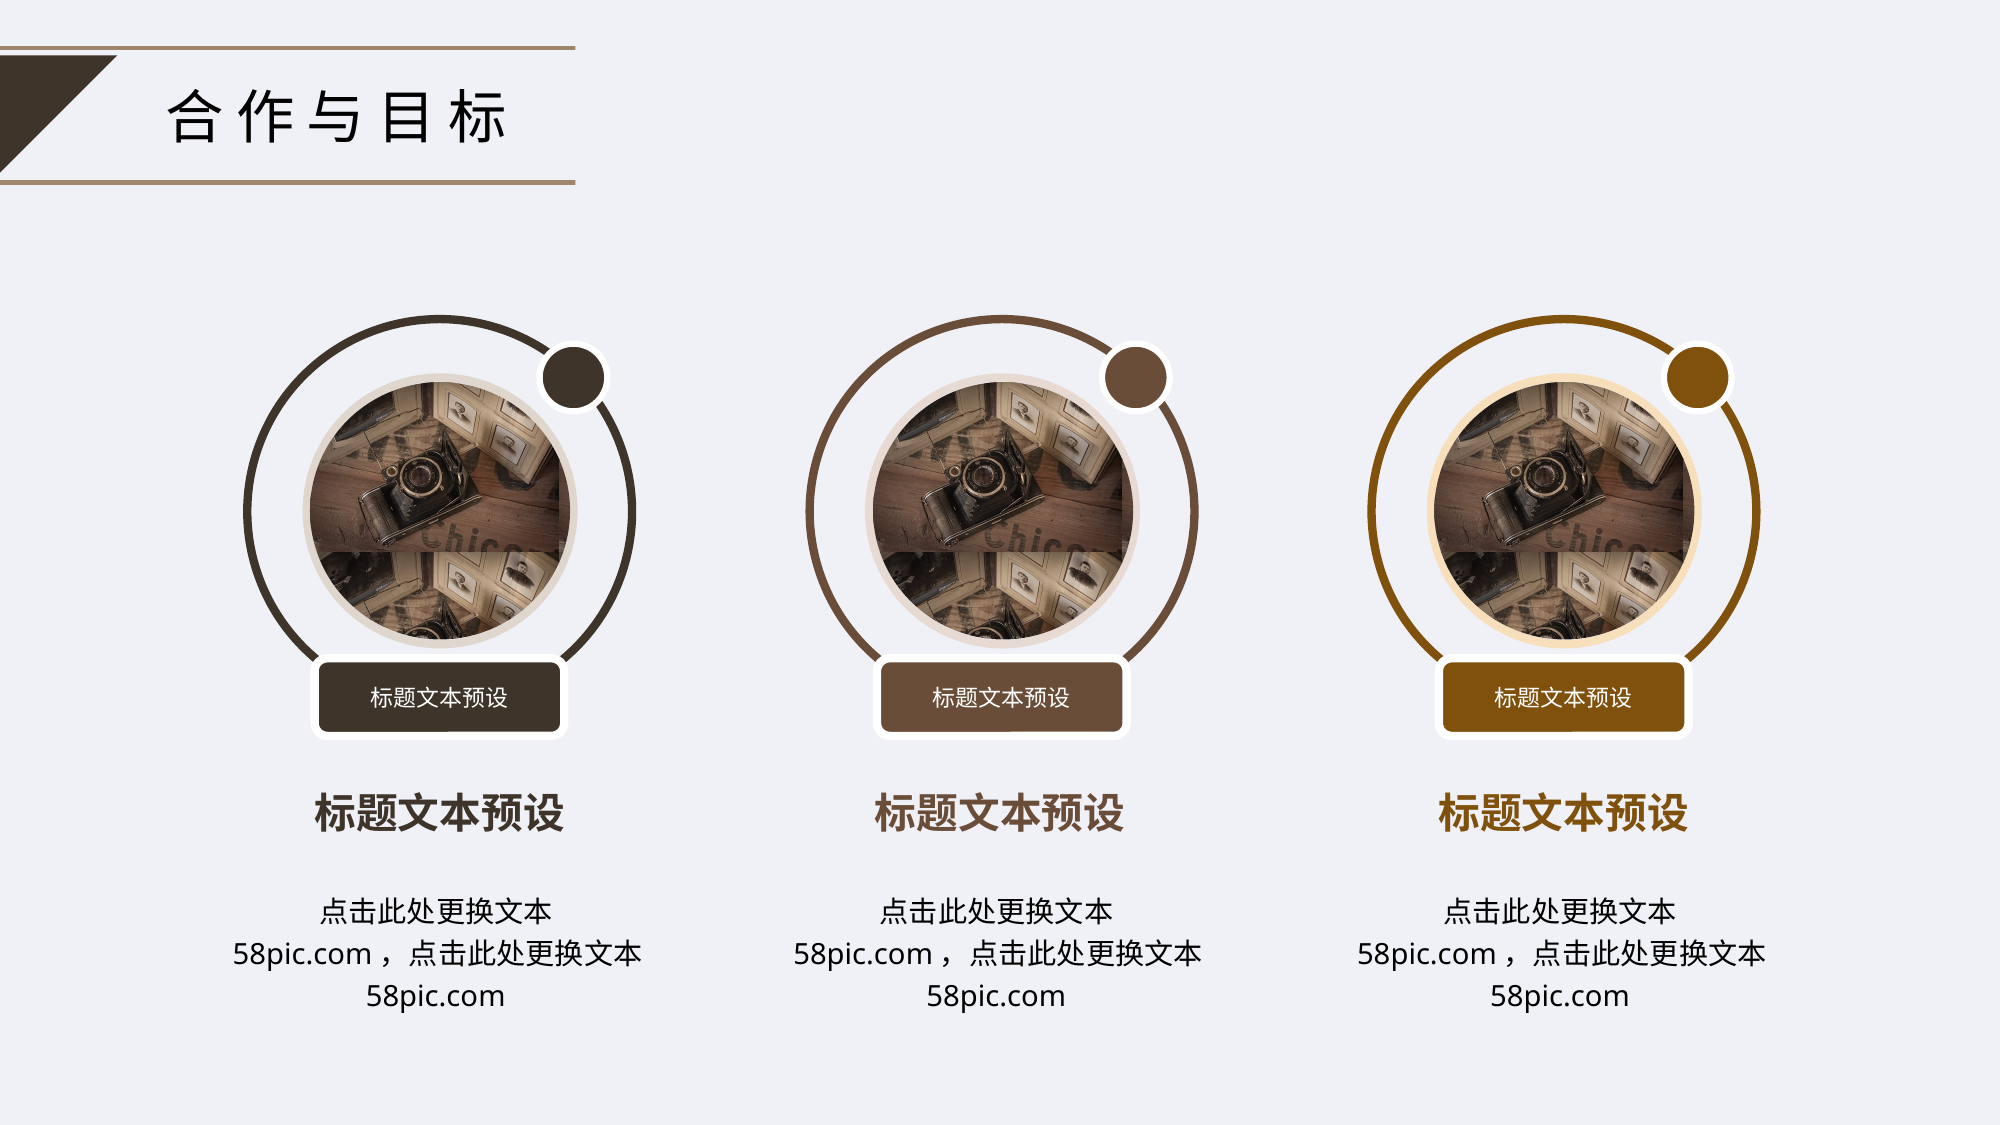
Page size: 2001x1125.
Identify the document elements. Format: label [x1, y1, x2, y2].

text_box [0, 48, 576, 183]
text_box [232, 319, 1771, 992]
